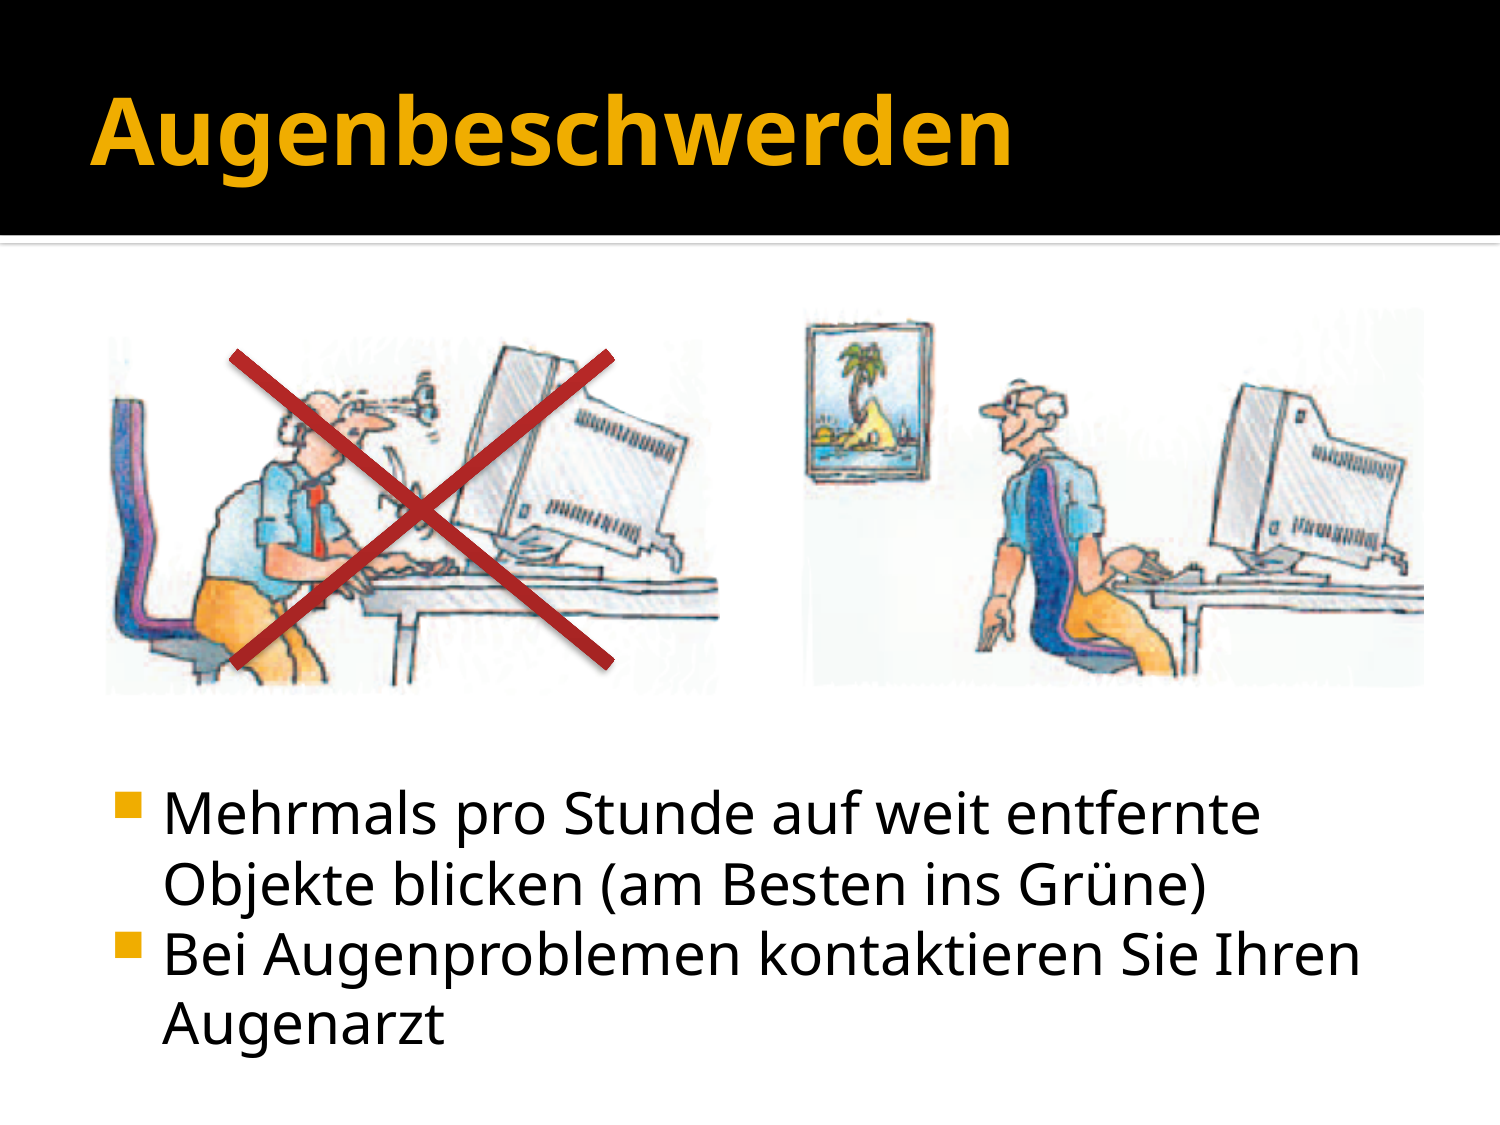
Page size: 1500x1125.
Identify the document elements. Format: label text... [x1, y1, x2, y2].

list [89, 293, 720, 715]
title Augenbeschwerden [75, 24, 1425, 231]
list Mehrmals pro Stunde auf weit entfernte Objekte blicken (am Besten ins Grüne) Bei Augenproblemen kontaktieren Sie Ihren Augenarzt [82, 761, 1430, 1043]
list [790, 292, 1424, 716]
